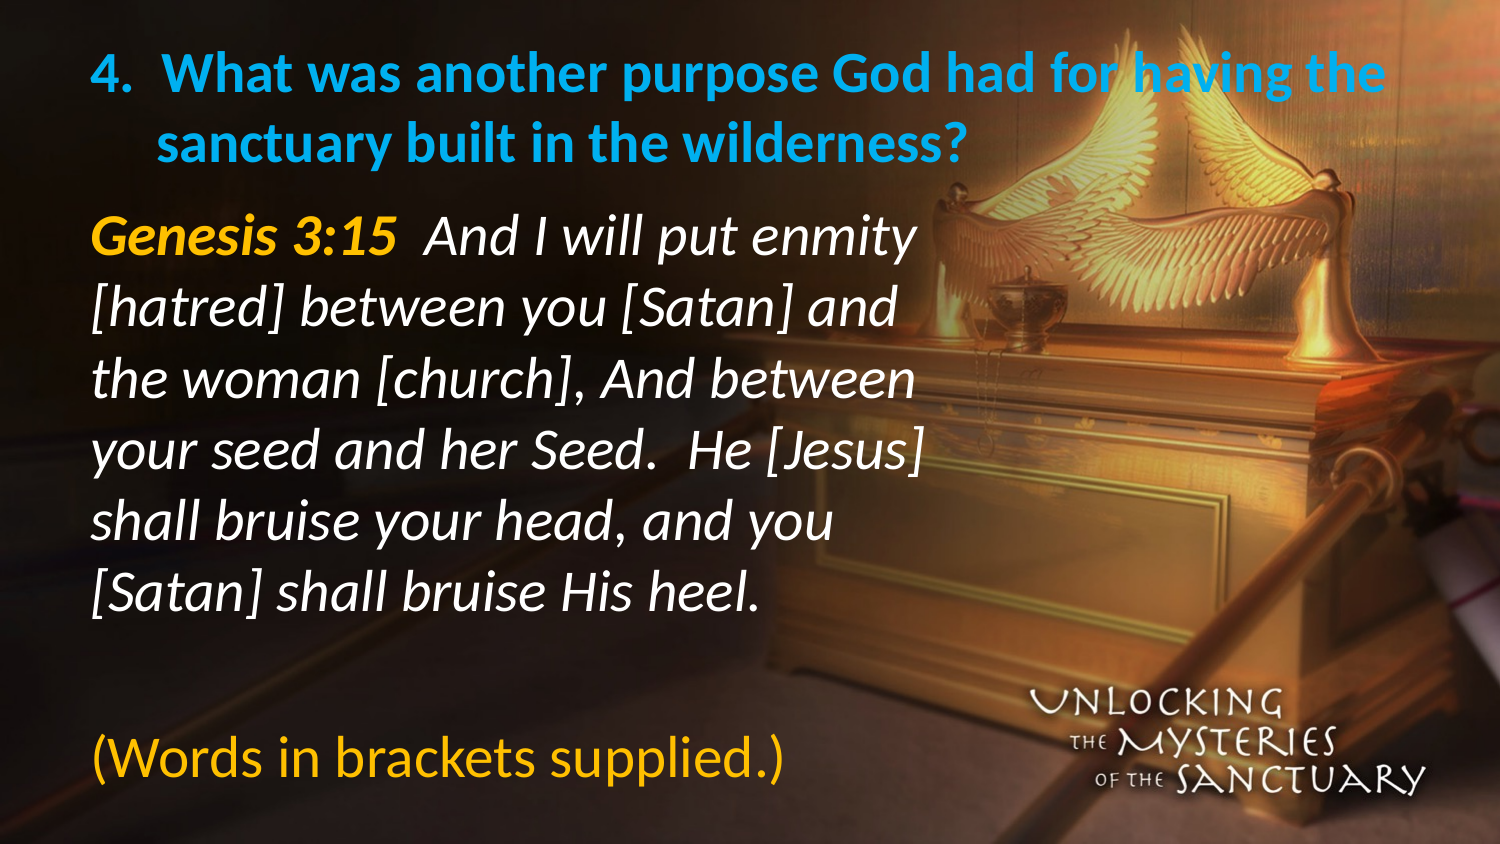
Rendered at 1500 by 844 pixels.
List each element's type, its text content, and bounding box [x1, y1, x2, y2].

title 4. What was another purpose God had for having the sanctuary built in the wilderness? [75, 33, 1425, 175]
picture [0, 0, 1500, 844]
list Genesis 3:15 And I will put enmity [hatred] between you [Satan] and the woman [church], And between your seed and her Seed. He [Jesus] shall bruise your head, and you [Satan] shall bruise His heel. (Words in brackets supplied.) [75, 188, 957, 844]
